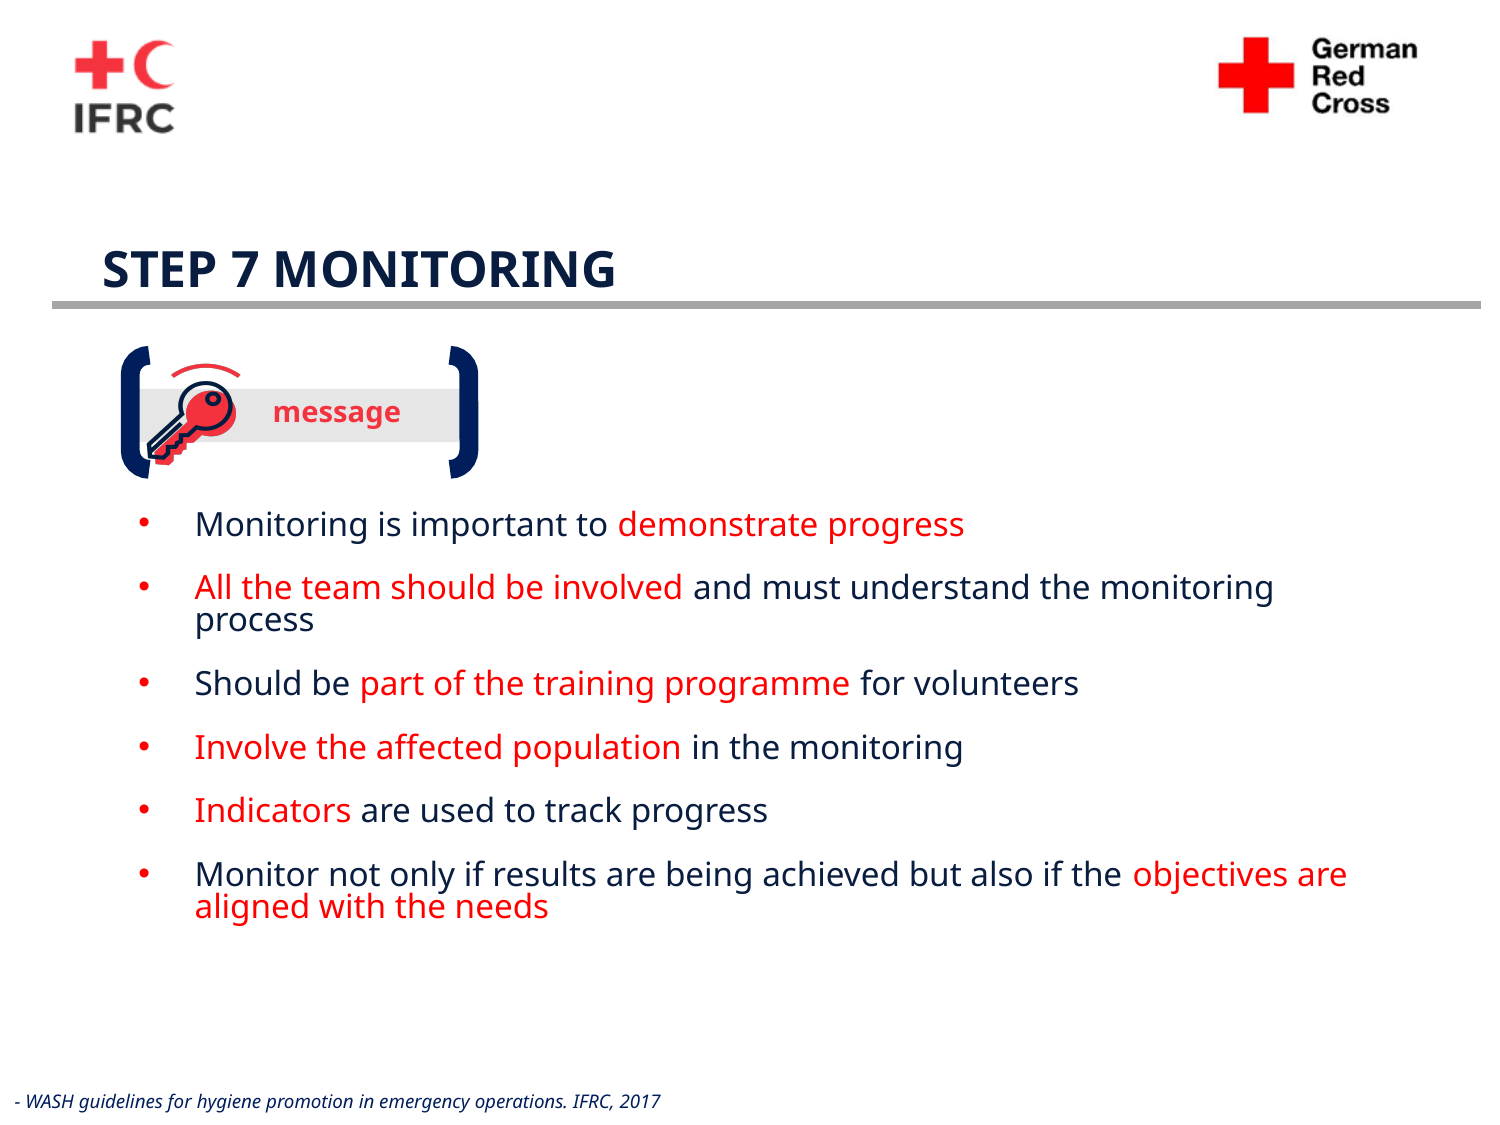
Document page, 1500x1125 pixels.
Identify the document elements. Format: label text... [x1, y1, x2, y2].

picture [1214, 34, 1427, 130]
picture [52, 18, 197, 157]
text_box Monitoring is important to demonstrate progress All the team should be involved and must understand the monitoring process Should be part of the training programme for volunteers Involve the affected population in the monitoring Indicators are used to track progress Monitor not only if results are being achieved but also if the objectives are aligned with the needs [134, 503, 1399, 965]
text_box STEP 7 MONITORING [98, 241, 716, 305]
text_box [124, 352, 469, 479]
text_box - WASH guidelines for hygiene promotion in emergency operations. IFRC, 2017 [0, 1082, 1330, 1120]
